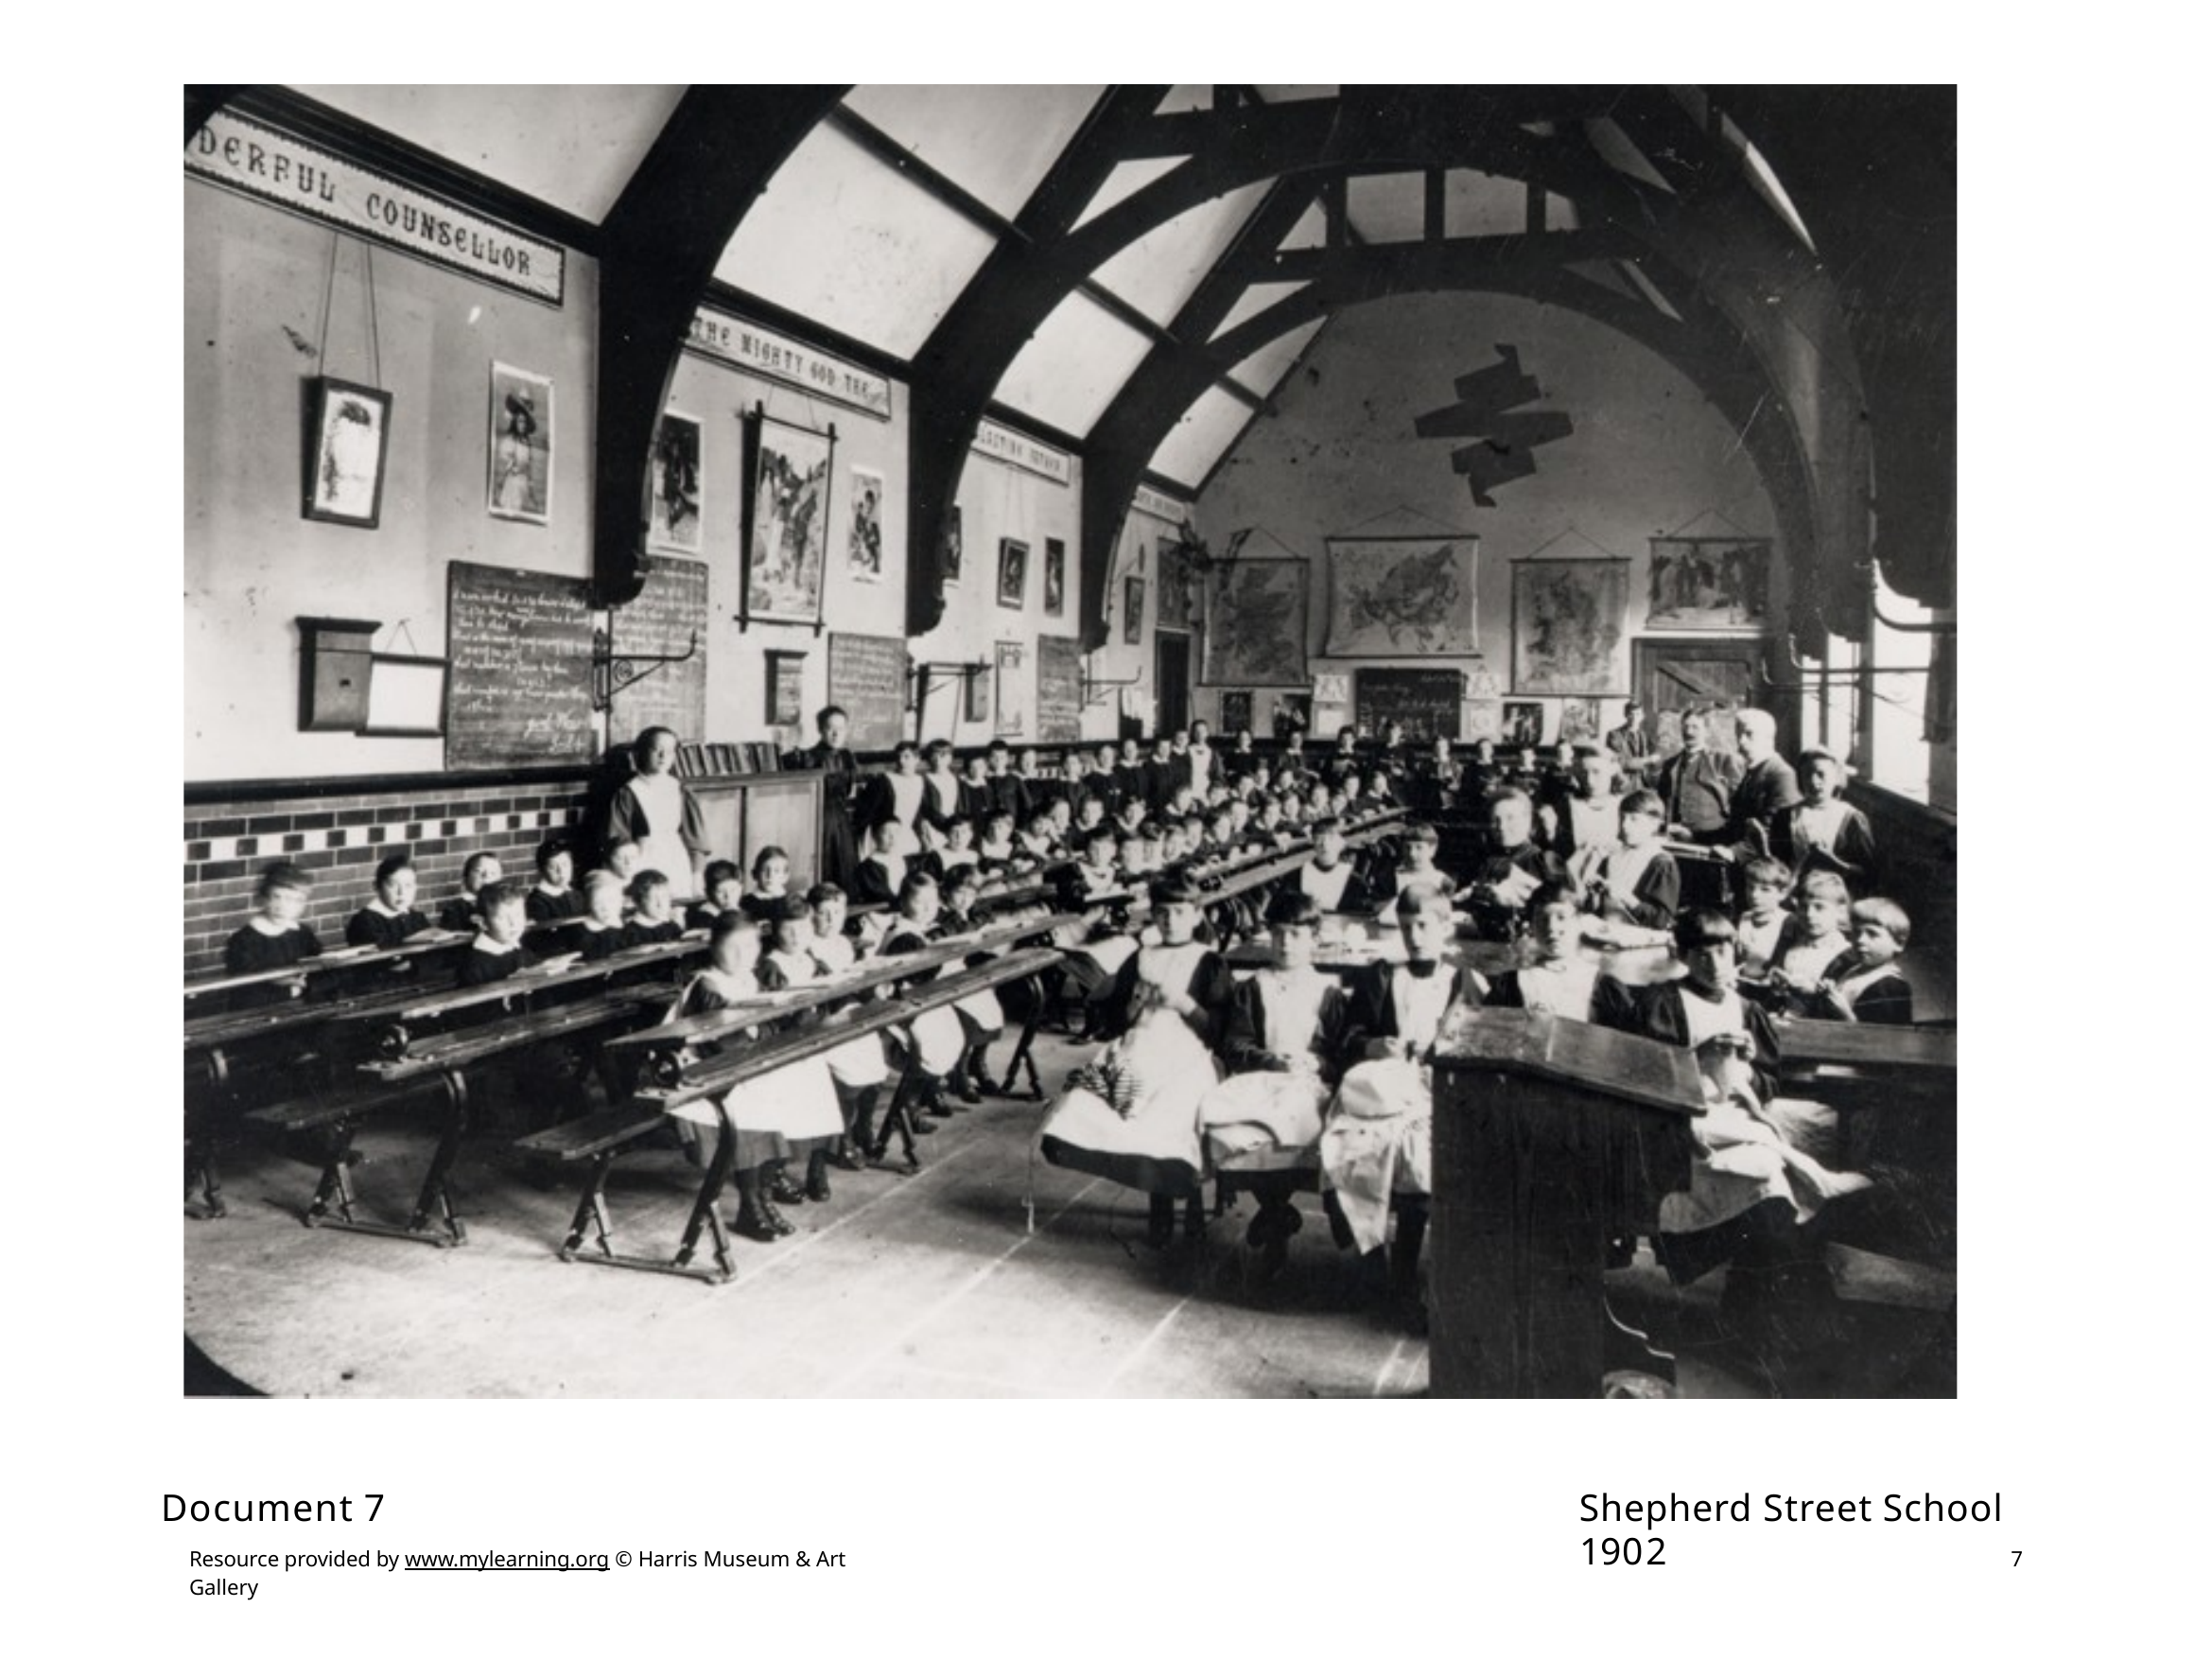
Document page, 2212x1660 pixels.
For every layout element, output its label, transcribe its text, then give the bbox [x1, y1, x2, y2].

text_box Shepherd Street School [1576, 1484, 2017, 1529]
text_box Document 7 Resource provided by www.mylearning.org © Harris Museum & Art Gallery [158, 1484, 887, 1600]
text_box 7 [2008, 1546, 2026, 1572]
text_box [183, 84, 1958, 1399]
text_box 1902 [1576, 1528, 1668, 1573]
